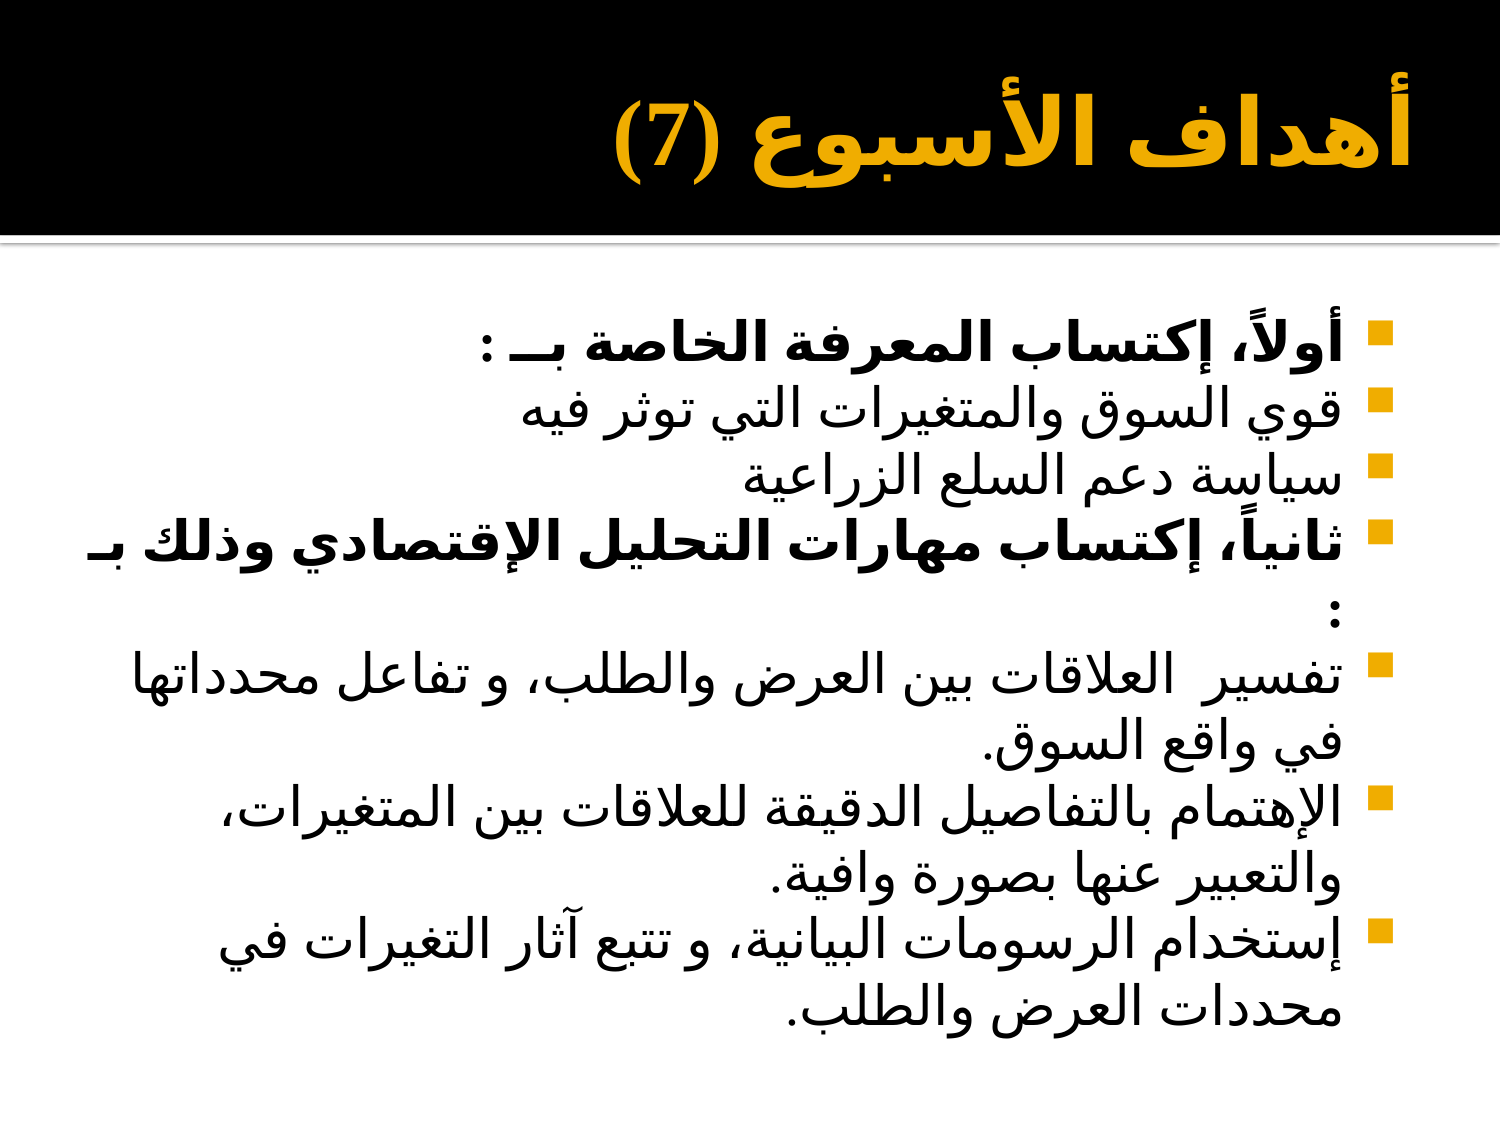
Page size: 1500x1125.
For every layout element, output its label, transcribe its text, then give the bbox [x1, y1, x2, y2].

list أولاً، إكتساب المعرفة الخاصة بــ : قوي السوق والمتغيرات التي توثر فيه سياسة دعم السلع الزراعية ثانياً، إكتساب مهارات التحليل الإقتصادي وذلك بـ : تفسير العلاقات بين العرض والطلب، و تفاعل محدداتها في واقع السوق. الإهتمام بالتفاصيل الدقيقة للعلاقات بين المتغيرات، والتعبير عنها بصورة وافية. إستخدام الرسومات البيانية، و تتبع آثار التغيرات في محددات العرض والطلب. [75, 291, 1425, 1050]
title أهداف الأسبوع (7) [75, 25, 1425, 231]
